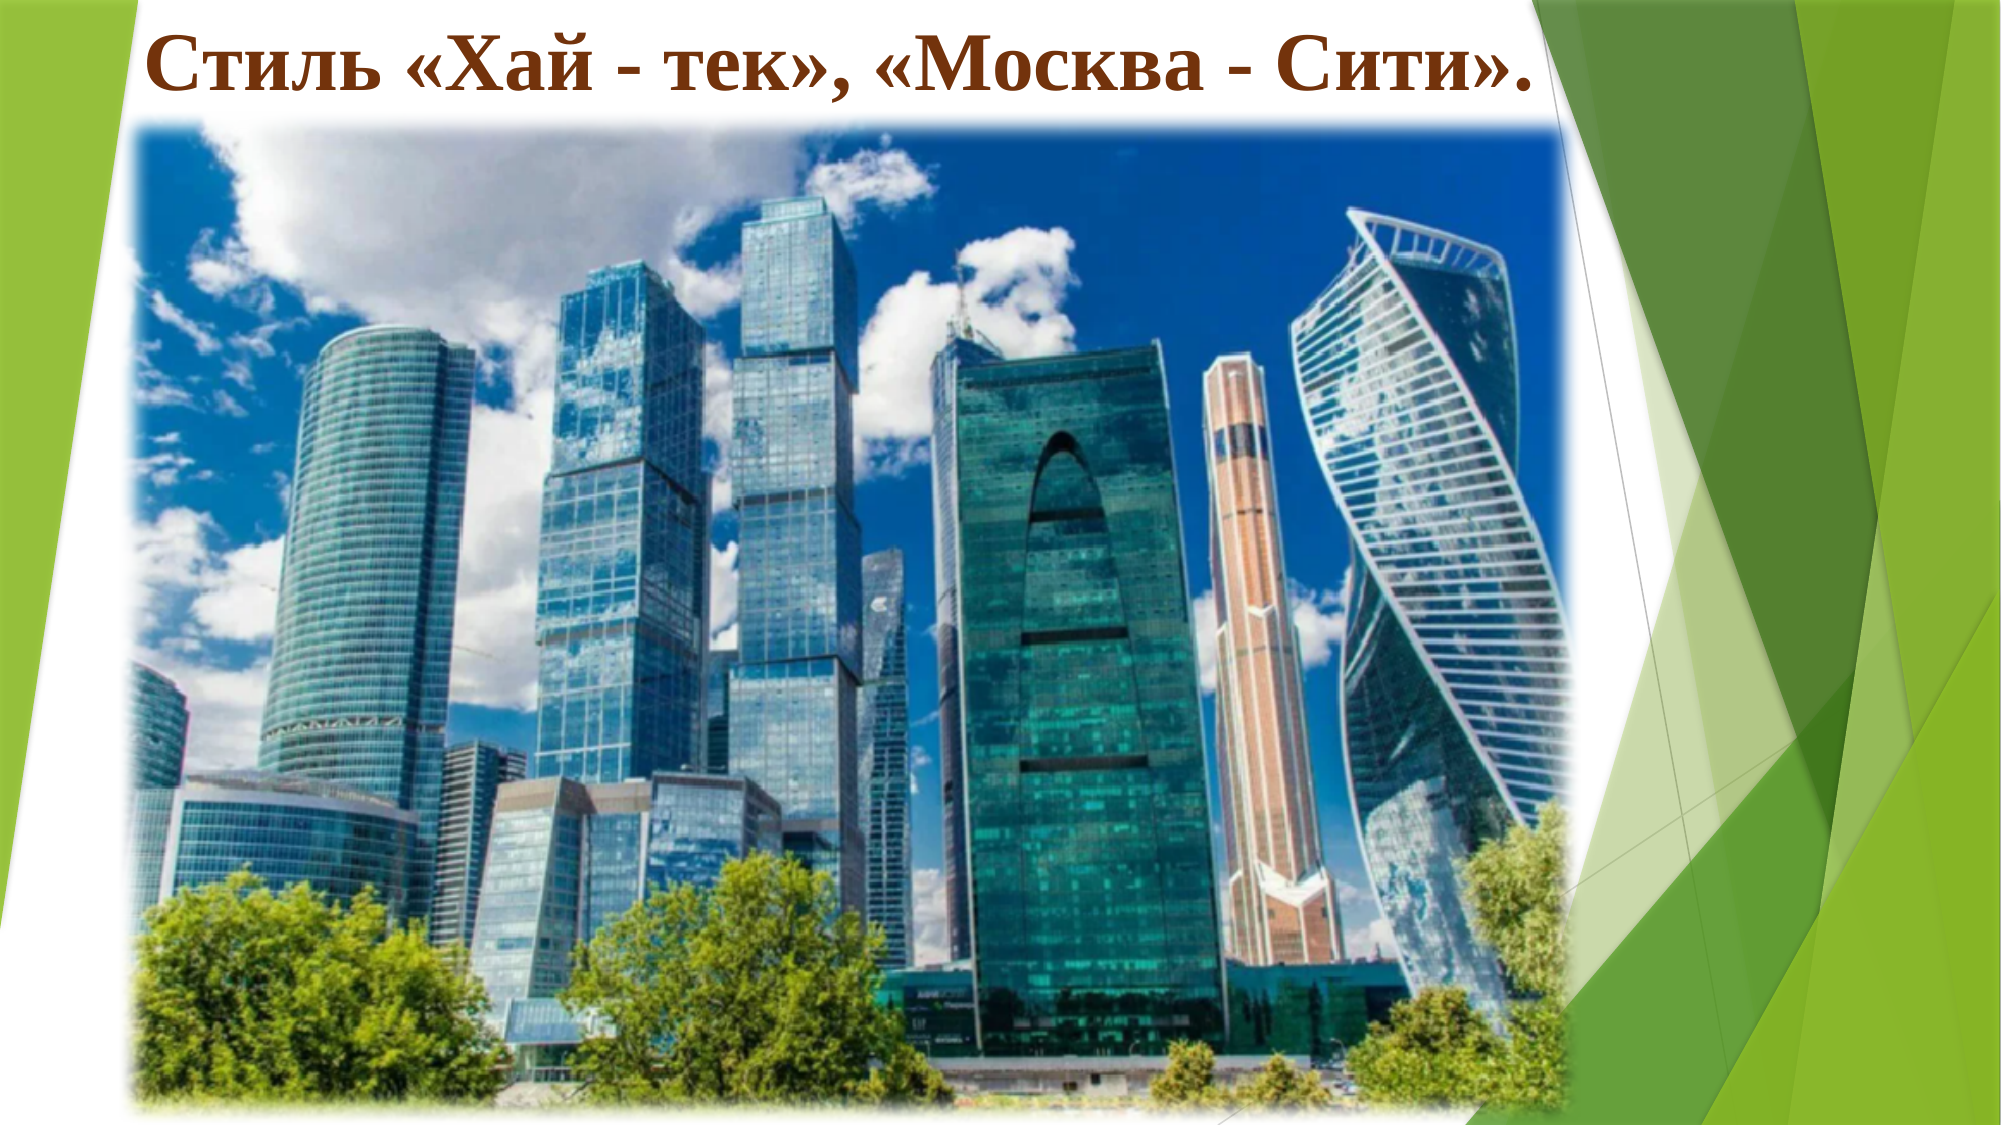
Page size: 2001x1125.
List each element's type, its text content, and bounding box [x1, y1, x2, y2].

picture [118, 110, 1582, 1125]
subtitle Стиль «Хай - тек», «Москва - Сити». [75, 0, 1604, 182]
